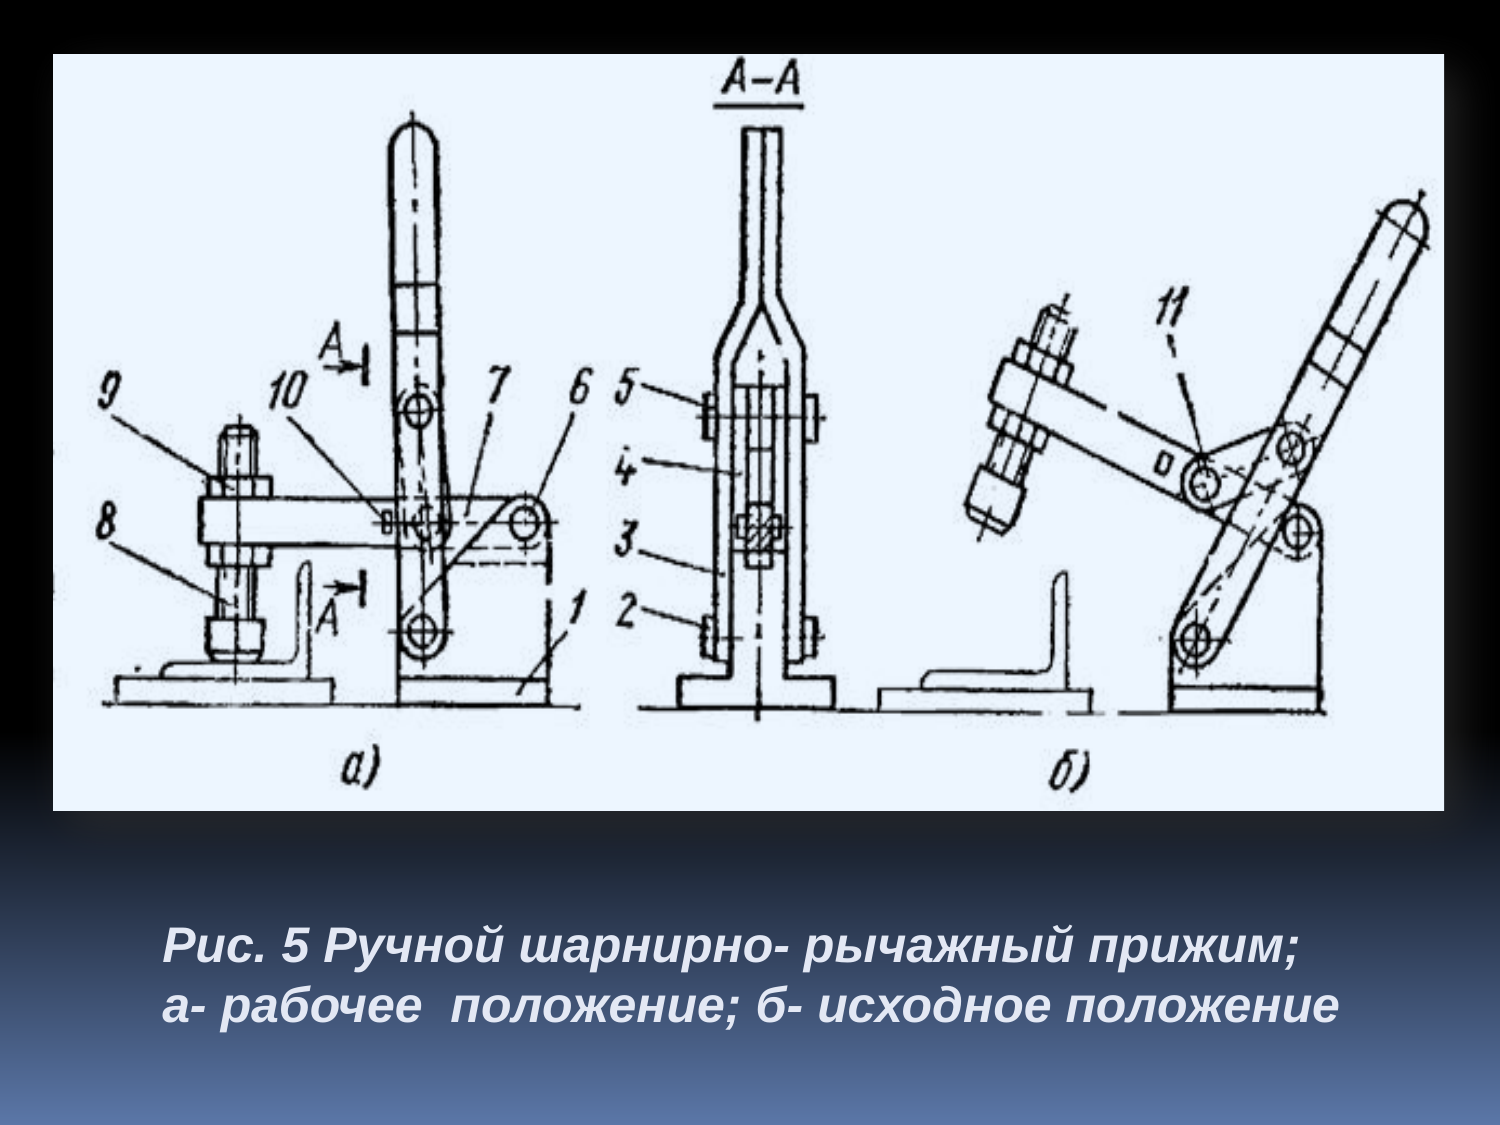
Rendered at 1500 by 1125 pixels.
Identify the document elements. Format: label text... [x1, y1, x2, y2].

text_box Рис. 5 Ручной шарнирно- рычажный прижим; а- рабочее положение; б- исходное положение [147, 905, 1424, 1040]
picture [52, 54, 1445, 811]
